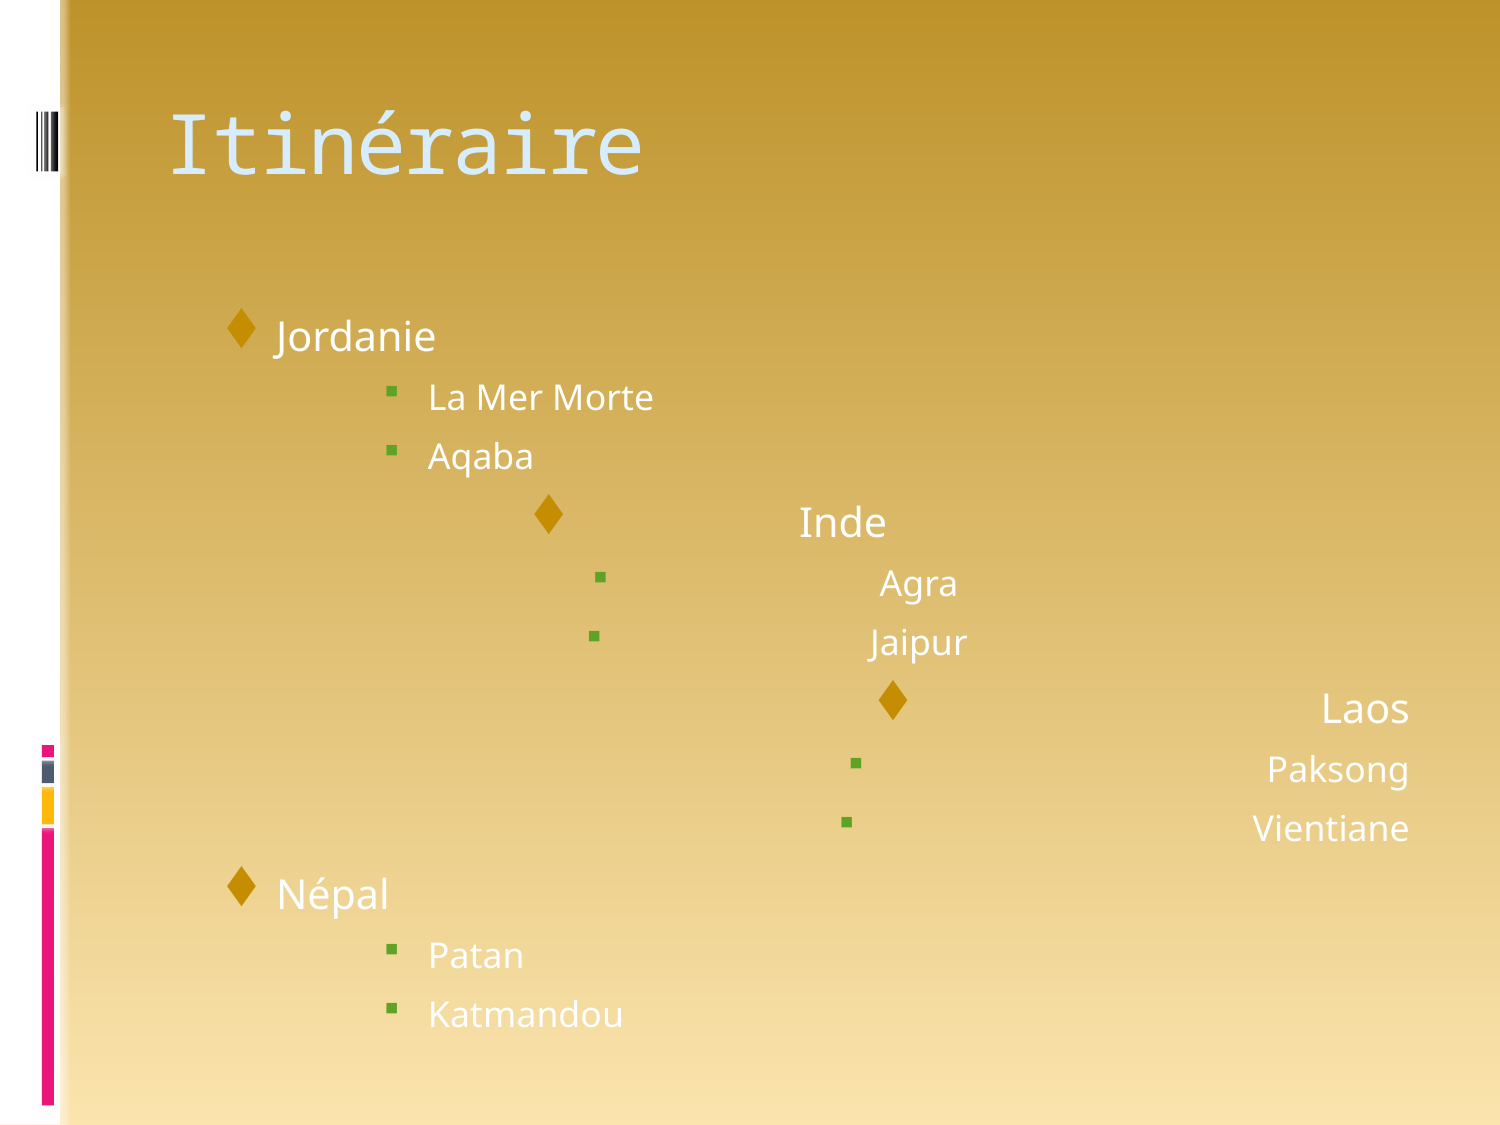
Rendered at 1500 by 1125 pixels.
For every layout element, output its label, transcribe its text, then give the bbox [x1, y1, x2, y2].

list Jordanie La Mer Morte Aqaba Inde Agra Jaipur Laos Paksong Vientiane Népal Patan Katmandou [150, 292, 1425, 1043]
title Itinéraire [150, 83, 1425, 234]
